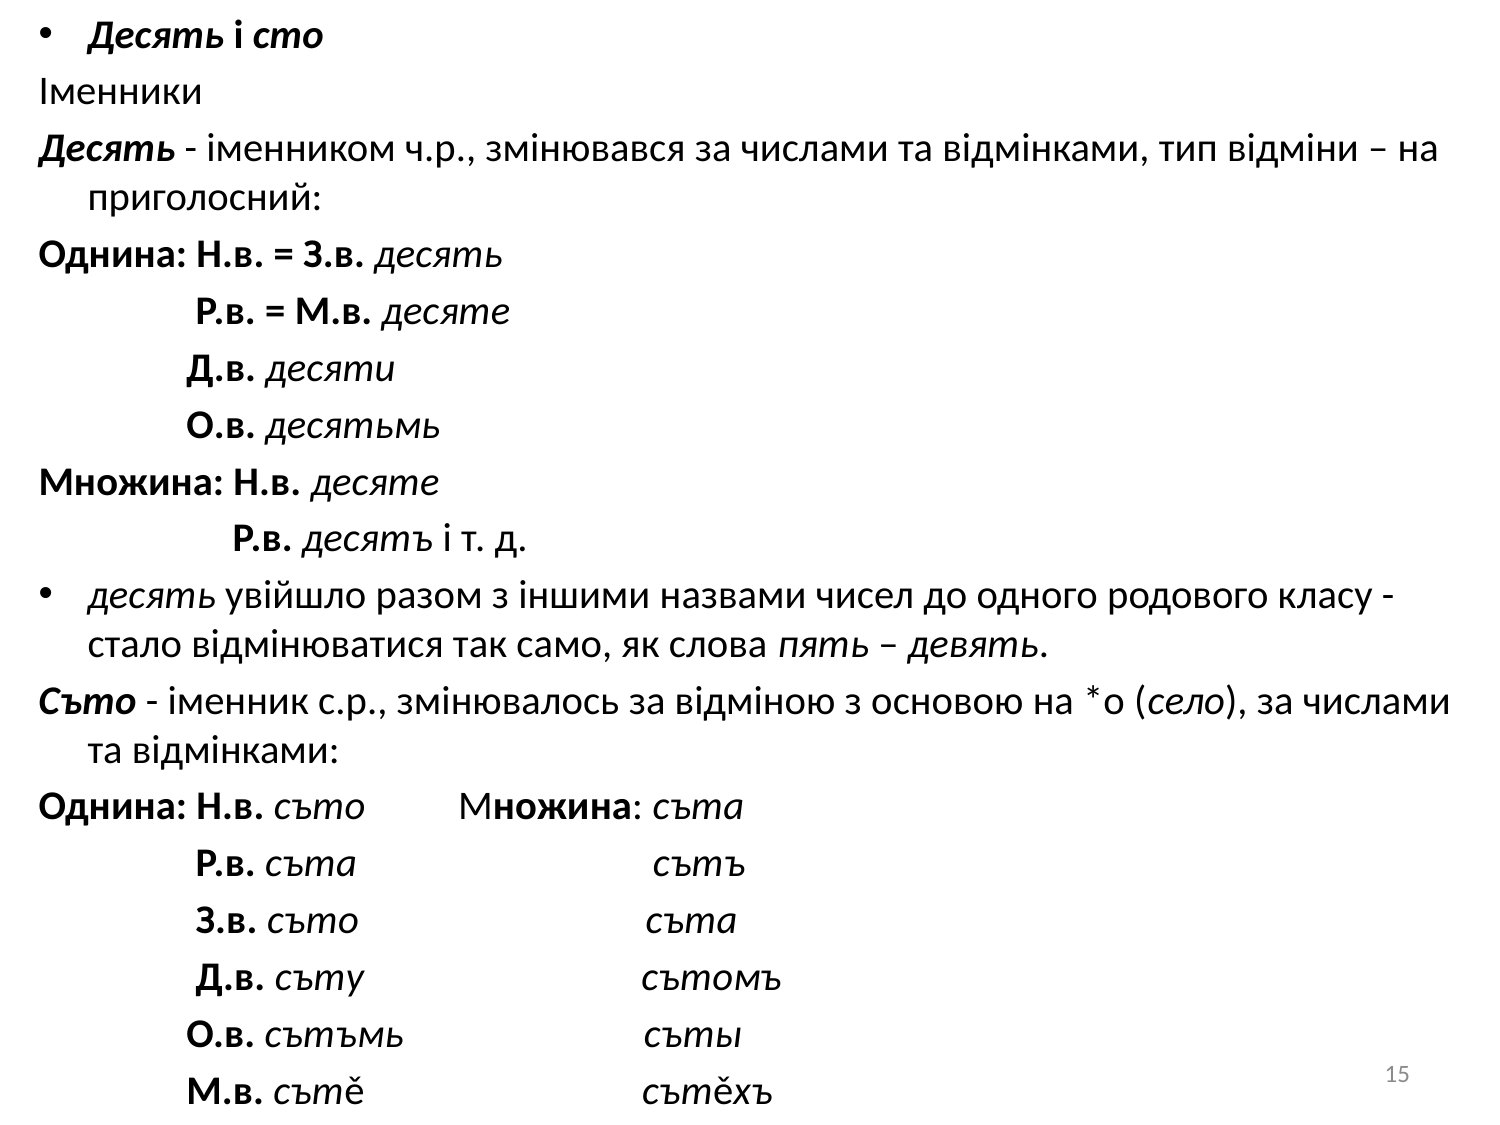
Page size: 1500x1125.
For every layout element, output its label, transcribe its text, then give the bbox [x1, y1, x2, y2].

list Десять і сто Іменники Десять - іменником ч.р., змінювався за числами та відмінками, тип відміни – на приголосний: Однина: Н.в. = З.в. десять Р.в. = М.в. десяте Д.в. десяти О.в. десятьмь Множина: Н.в. десяте Р.в. десятъ і т. д. десять увійшло разом з іншими назвами чисел до одного родового класу - стало відмінюватися так само, як слова пять – девять. Съто - іменник с.р., змінювалось за відміною з основою на *о (село), за числами та відмінками: Однина: Н.в. съто Множина: съта Р.в. съта сътъ З.в. съто съта Д.в. съту сътомъ О.в. сътъмь съты М.в. сътě сътěхъ [23, 0, 1500, 1125]
slide_number 15 [1074, 1042, 1425, 1103]
